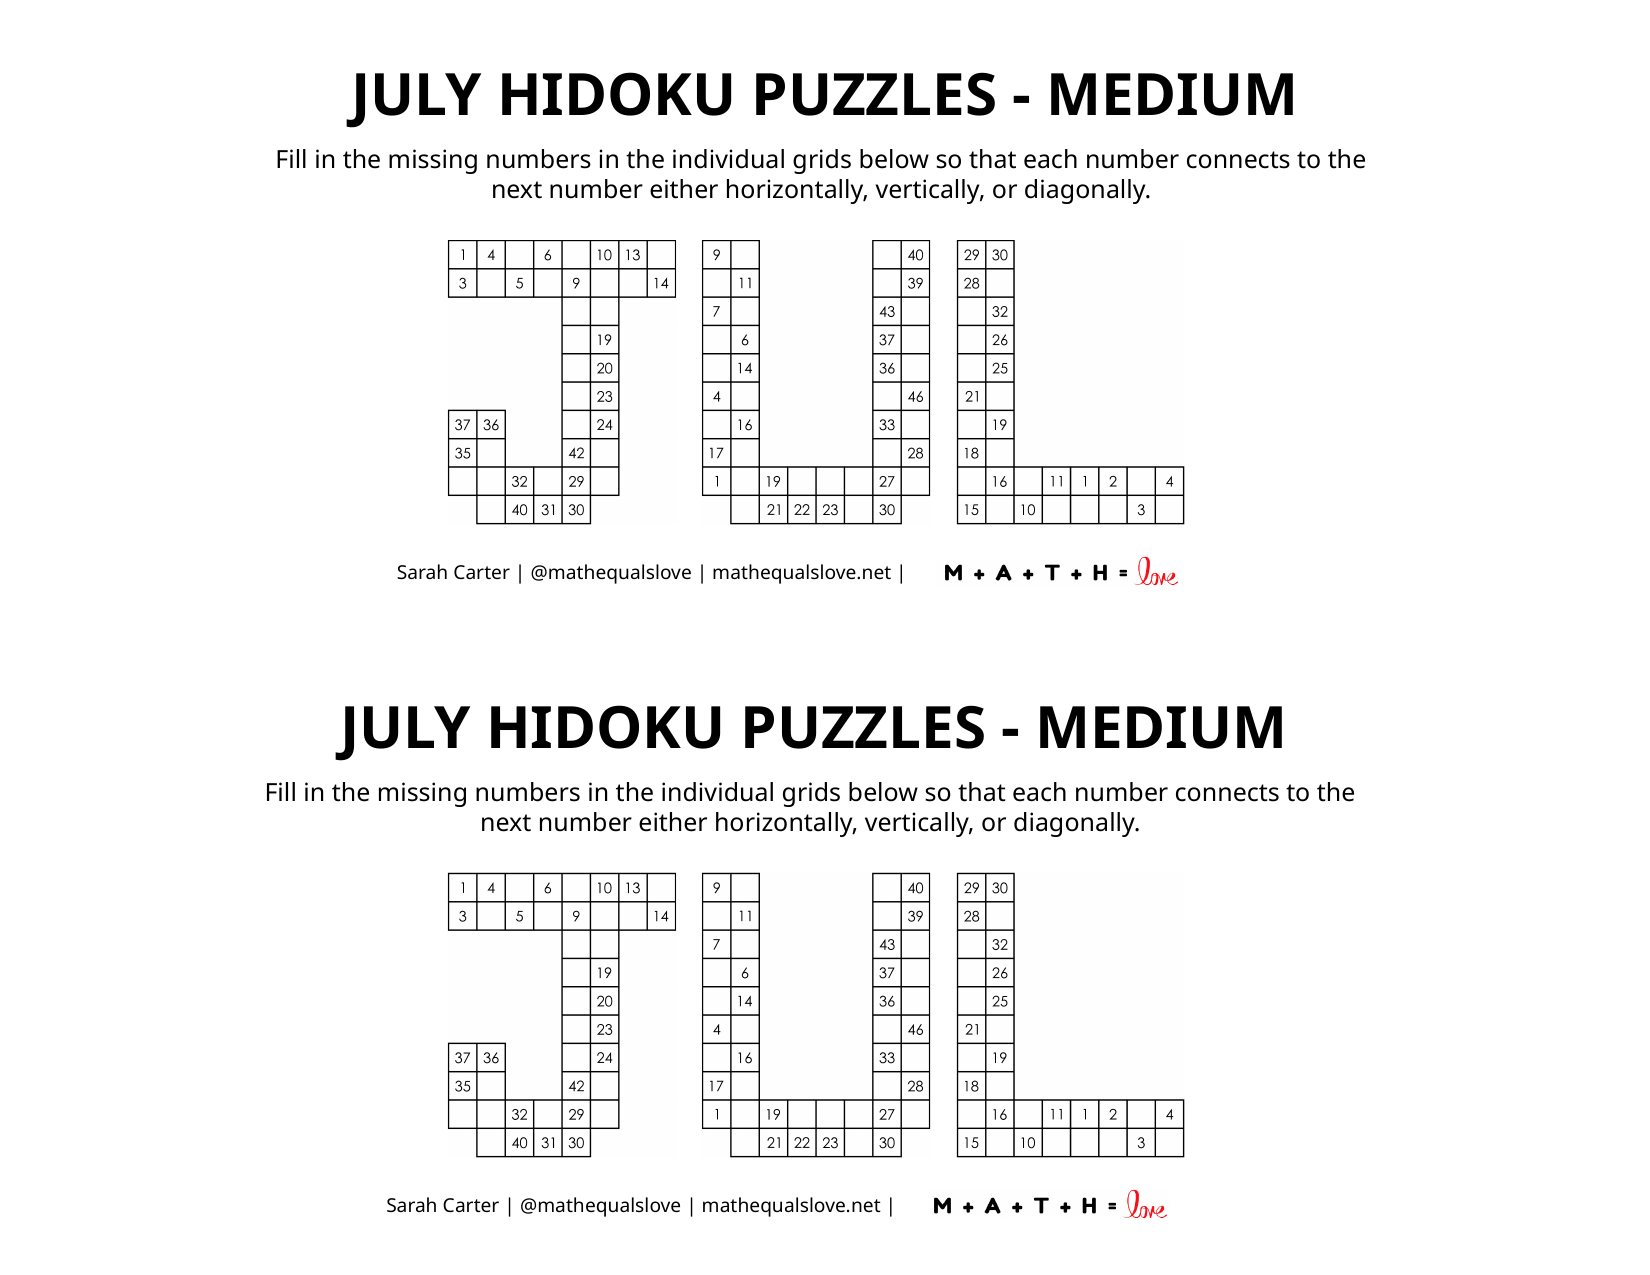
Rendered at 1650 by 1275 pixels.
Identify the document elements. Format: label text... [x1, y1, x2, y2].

text_box Fill in the missing numbers in the individual grids below so that each number connects to the next number either horizontally, vertically, or diagonally. [0, 768, 1640, 844]
text_box Fill in the missing numbers in the individual grids below so that each number connects to the next number either horizontally, vertically, or diagonally. [0, 135, 1650, 211]
picture [701, 872, 931, 1159]
picture [447, 239, 677, 526]
picture [924, 1187, 1173, 1222]
text_box Sarah Carter | @mathequalslove | mathequalslove.net | [382, 553, 1217, 592]
text_box Sarah Carter | @mathequalslove | mathequalslove.net | [371, 1186, 1206, 1225]
text_box JULY HIDOKU PUZZLES - MEDIUM [66, 683, 1563, 768]
picture [701, 239, 931, 526]
picture [955, 872, 1186, 1159]
picture [955, 239, 1186, 526]
picture [935, 554, 1184, 589]
picture [447, 872, 677, 1159]
text_box JULY HIDOKU PUZZLES - MEDIUM [76, 50, 1574, 135]
